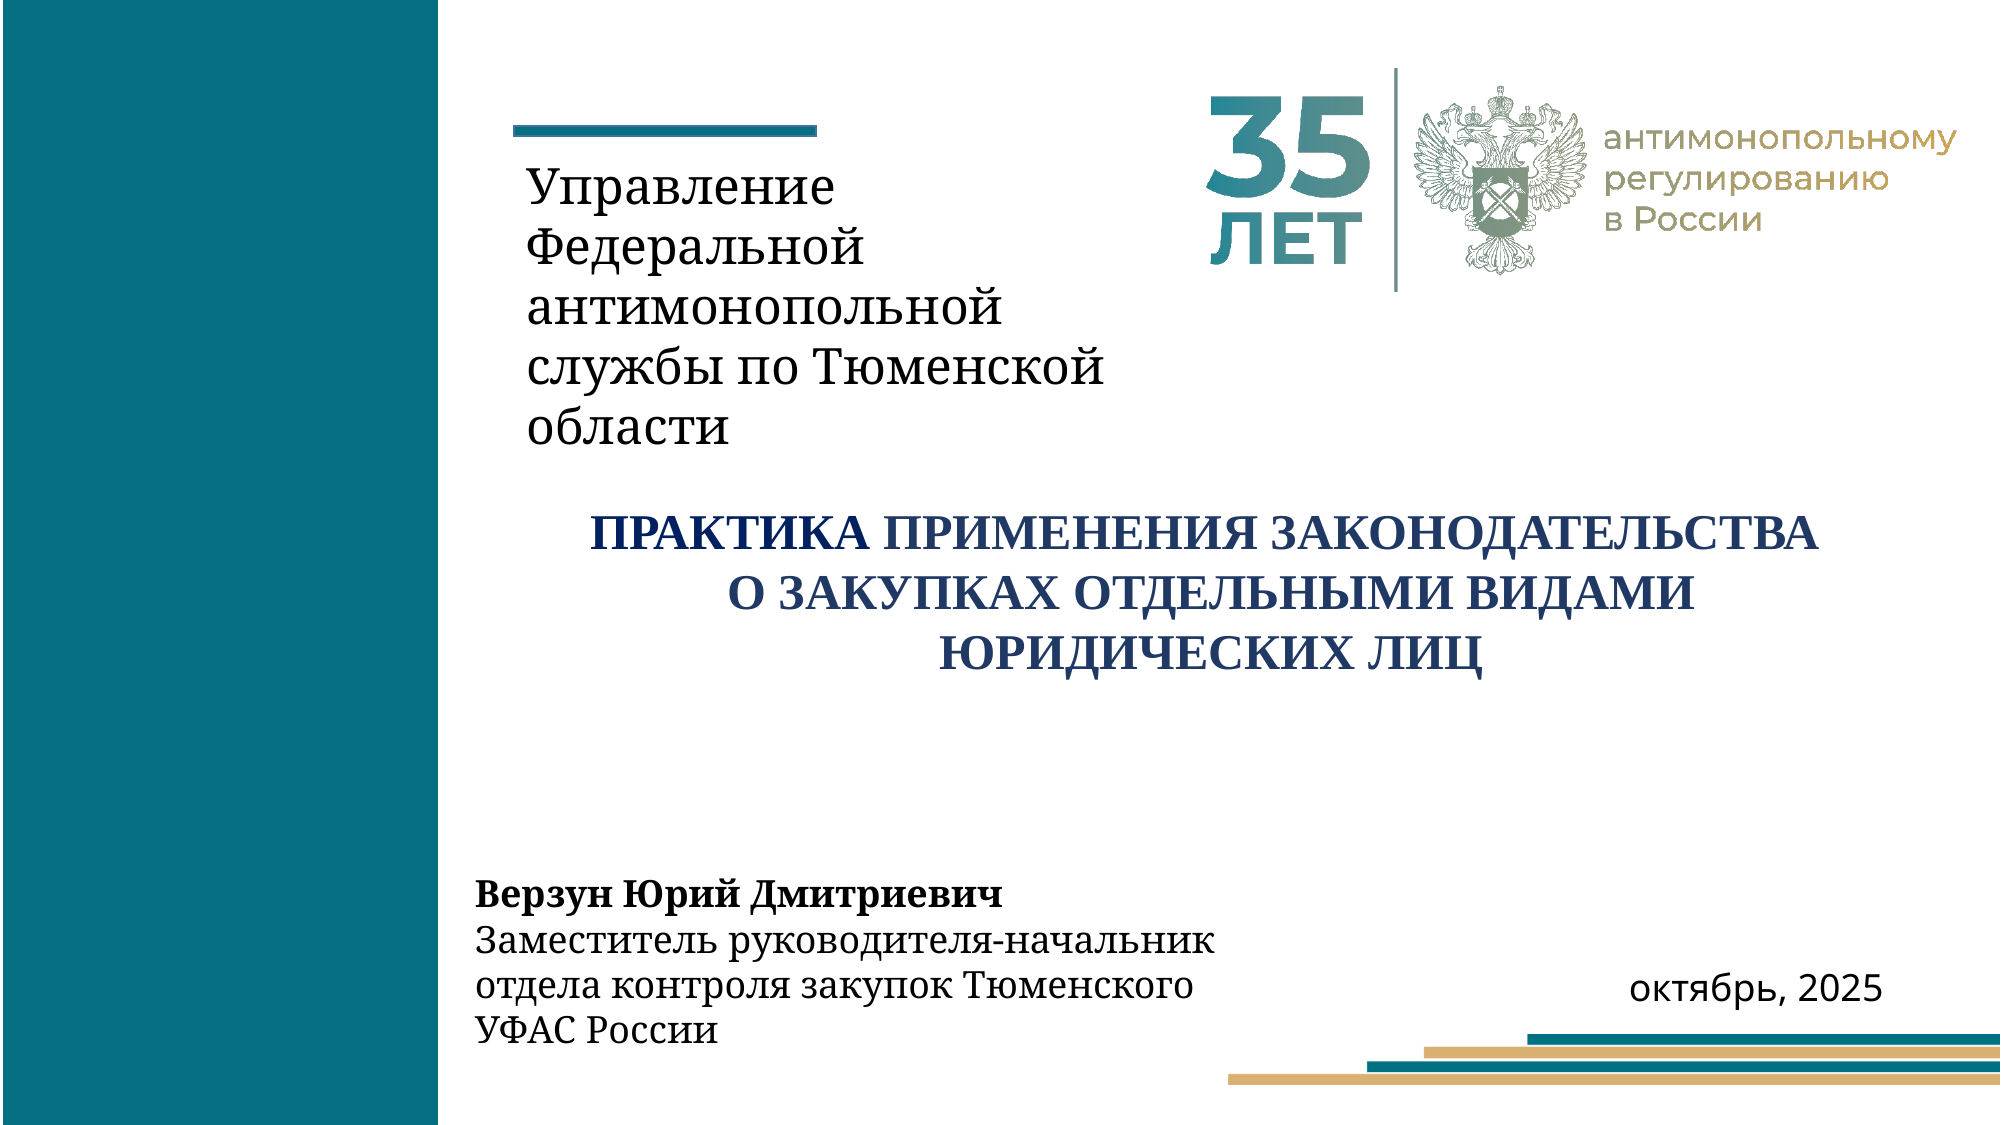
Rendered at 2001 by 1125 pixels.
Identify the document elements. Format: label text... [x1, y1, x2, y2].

text_box Управление Федеральной антимонопольной службы по Тюменской области [511, 146, 1154, 462]
text_box [3, 0, 438, 1125]
text_box ПРАКТИКА ПРИМЕНЕНИЯ ЗАКОНОДАТЕЛЬСТВА О ЗАКУПКАХ ОТДЕЛЬНЫМИ ВИДАМИ ЮРИДИЧЕСКИХ ЛИЦ [504, 492, 1919, 758]
text_box [513, 125, 817, 137]
text_box октябрь, 2025 [1614, 956, 1961, 1016]
picture [1152, 0, 2000, 395]
picture [1228, 1034, 2000, 1085]
text_box Верзун Юрий Дмитриевич Заместитель руководителя-начальник отдела контроля закупок Тюменского УФАС России [460, 858, 1305, 1059]
